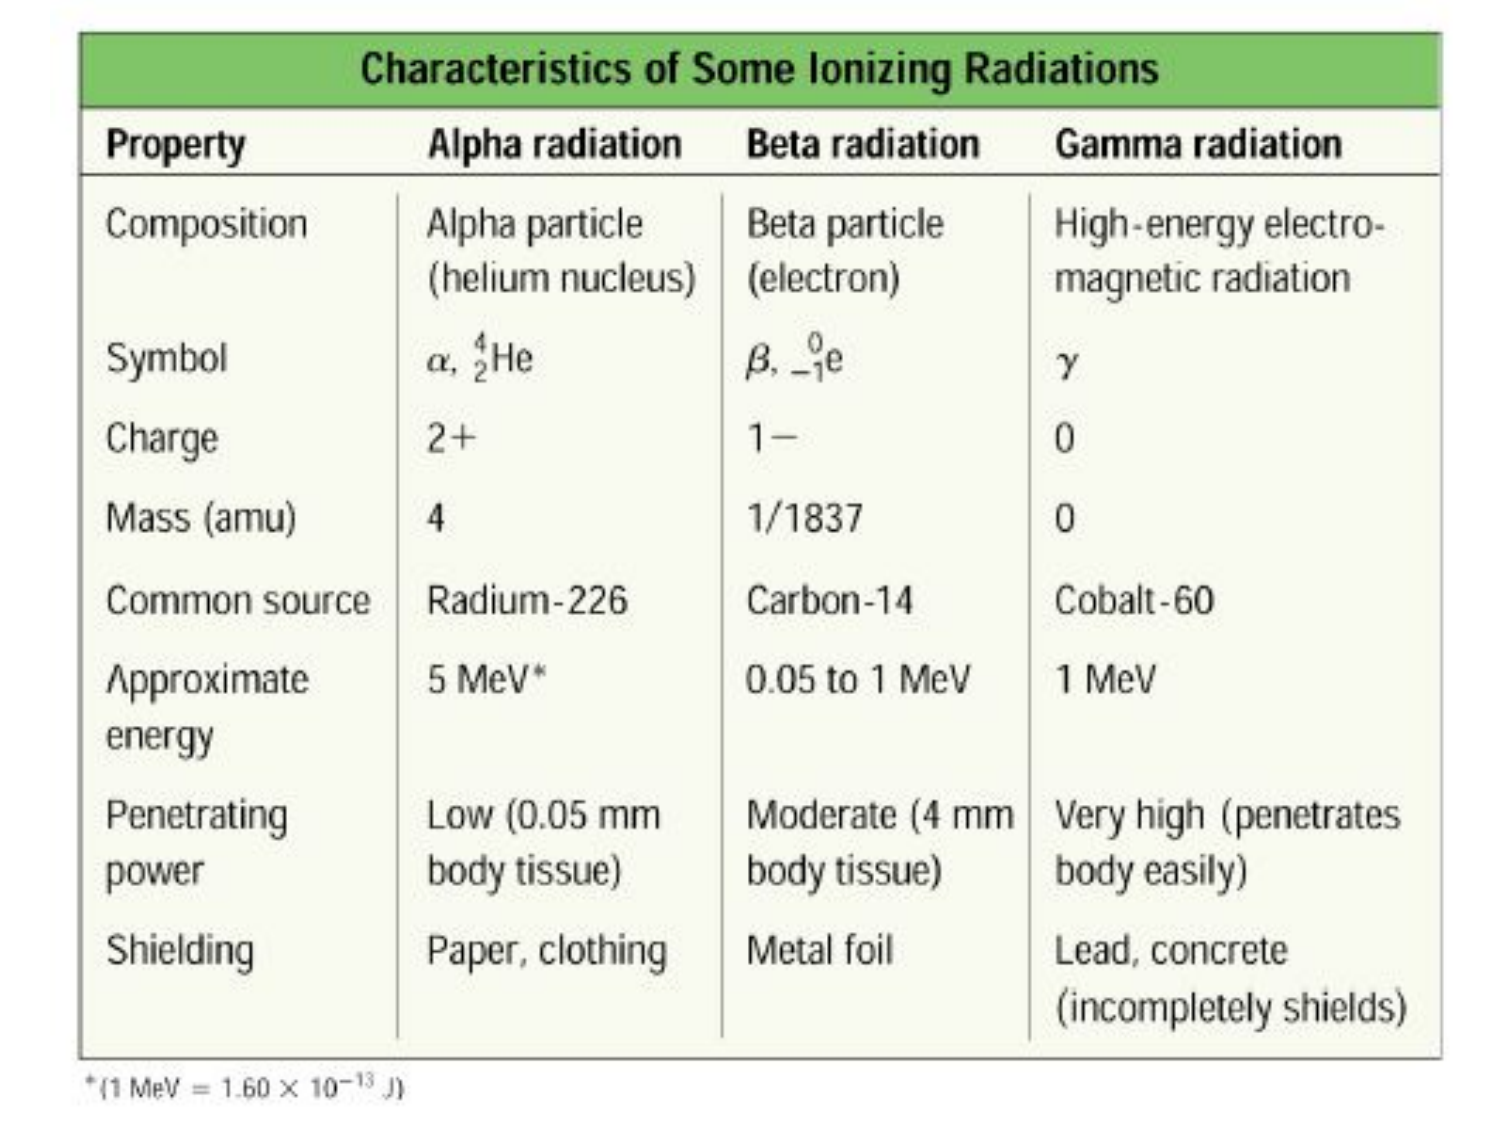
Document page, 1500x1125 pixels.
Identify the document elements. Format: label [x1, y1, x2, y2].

list [49, 0, 1476, 1112]
